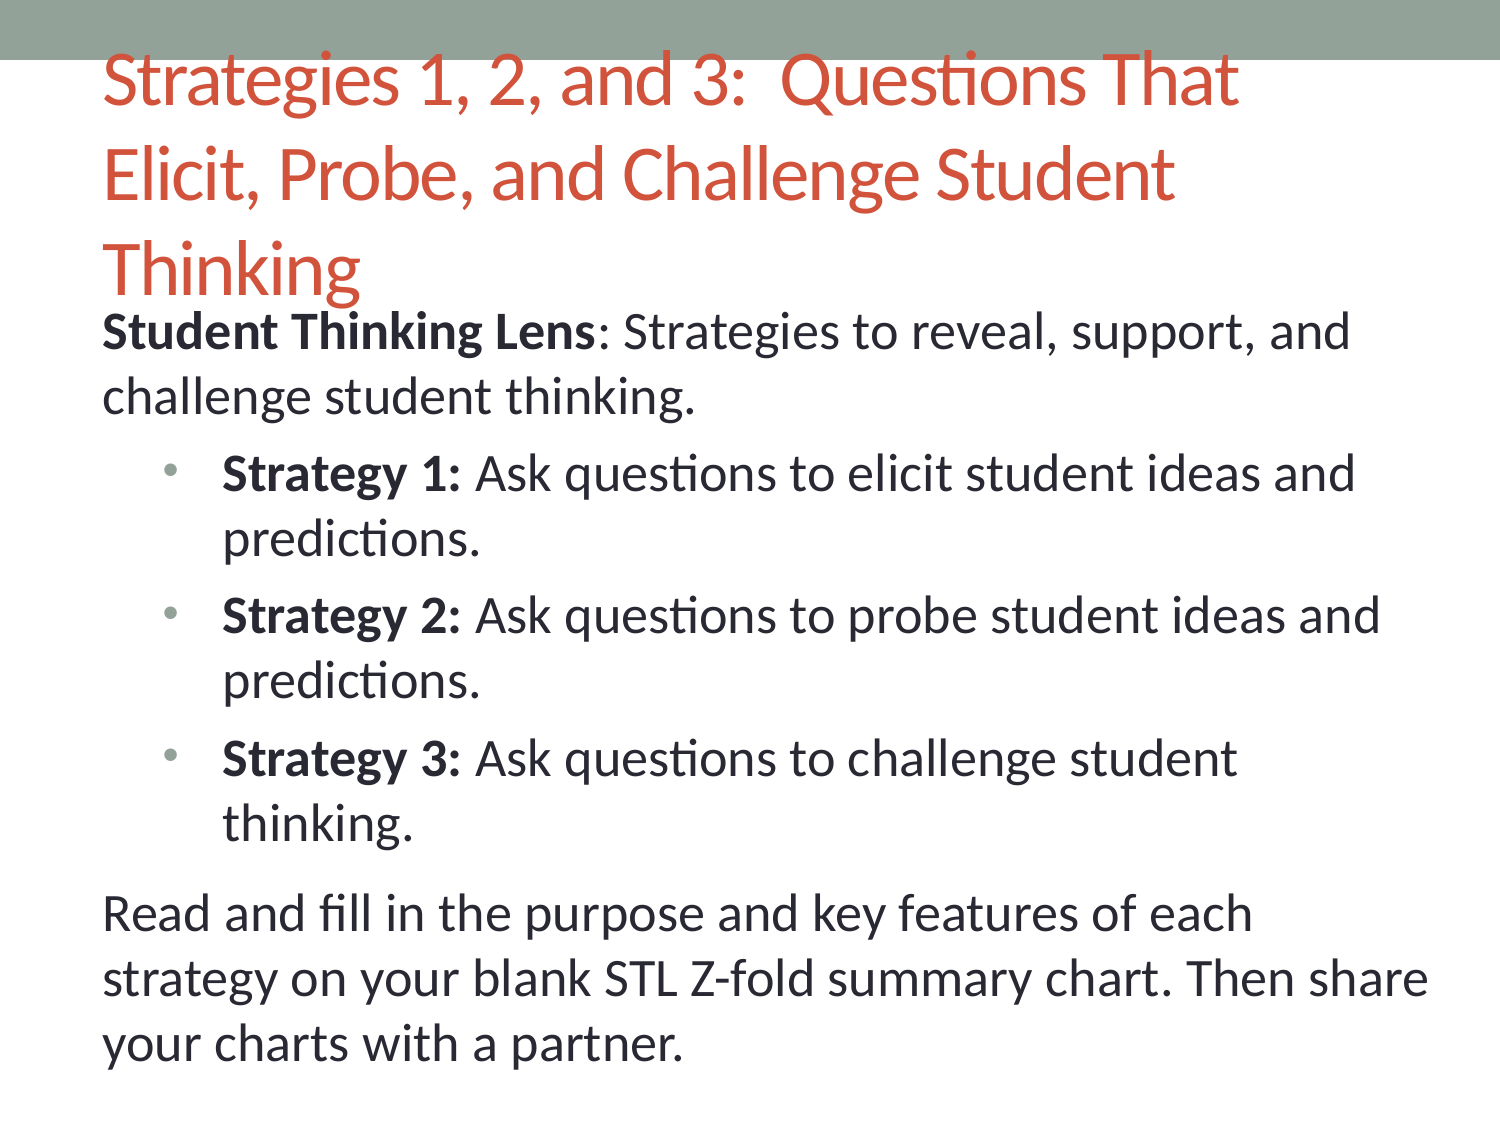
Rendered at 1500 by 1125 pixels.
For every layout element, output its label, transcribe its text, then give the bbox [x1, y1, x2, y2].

list Student Thinking Lens: Strategies to reveal, support, and challenge student thinking. Strategy 1: Ask questions to elicit student ideas and predictions. Strategy 2: Ask questions to probe student ideas and predictions. Strategy 3: Ask questions to challenge student thinking. Read and fill in the purpose and key features of each strategy on your blank STL Z-fold summary chart. Then share your charts with a partner. [87, 287, 1450, 1063]
title Strategies 1, 2, and 3: Questions That Elicit, Probe, and Challenge Student Thinking [87, 75, 1425, 263]
